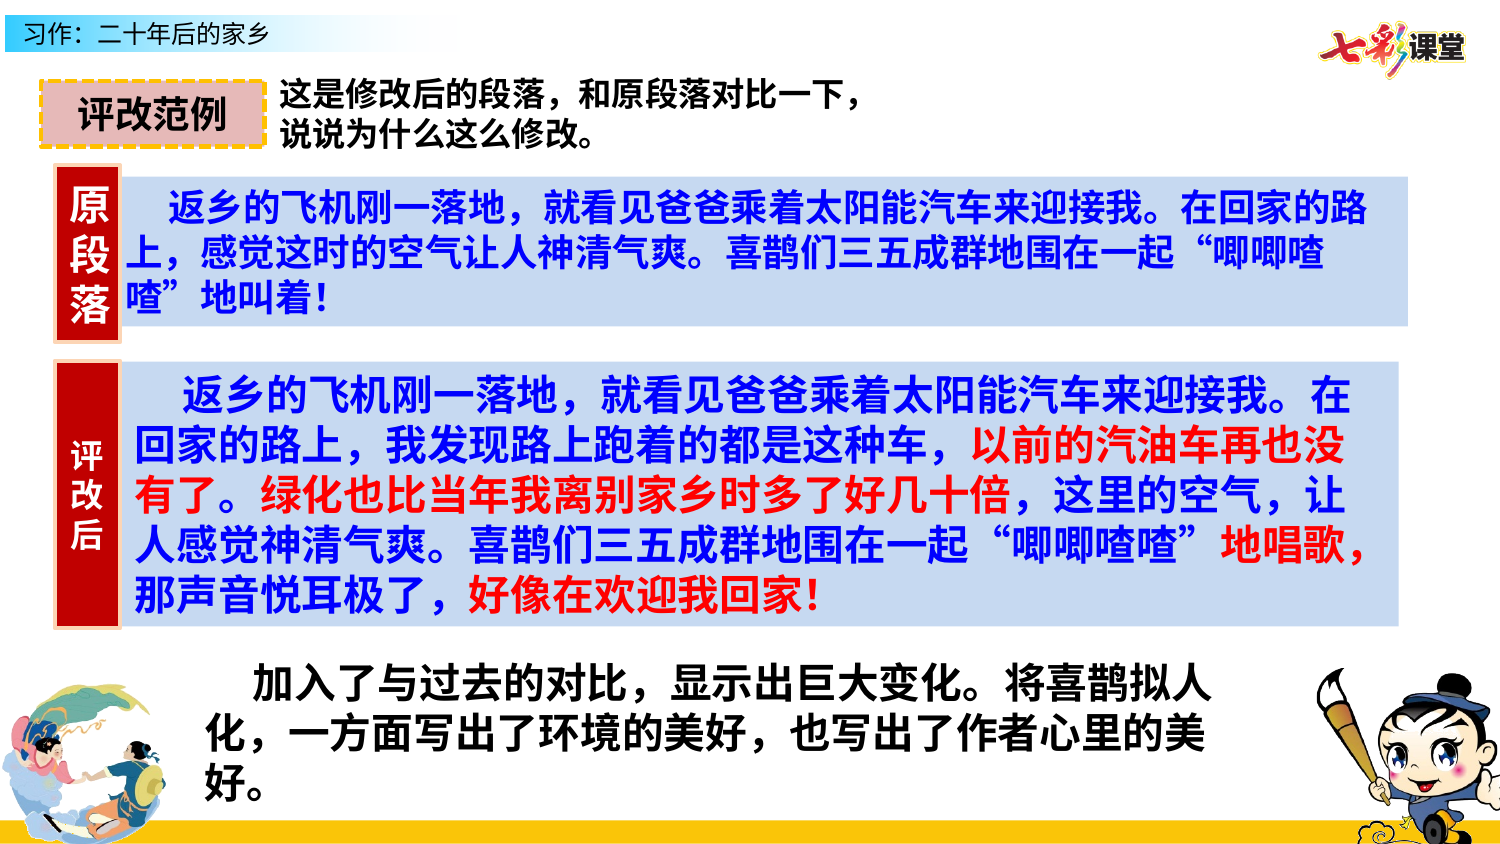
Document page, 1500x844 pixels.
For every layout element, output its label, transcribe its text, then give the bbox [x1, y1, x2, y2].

text_box 这是修改后的段落，和原段落对比一下， 说说为什么这么修改。 [264, 65, 1339, 161]
text_box 返乡的飞机刚一落地，就看见爸爸乘着太阳能汽车来迎接我。在回家的路上，感觉这时的空气让人神清气爽。喜鹊们三五成群地围在一起“唧唧喳喳”地叫着！ [122, 176, 1408, 327]
text_box 原段落 [53, 163, 122, 344]
text_box 评改范例 [39, 79, 264, 149]
text_box 评改后 [53, 359, 122, 630]
picture [1316, 20, 1468, 80]
picture [1316, 668, 1500, 844]
picture [0, 667, 187, 844]
text_box 返乡的飞机刚一落地，就看见爸爸乘着太阳能汽车来迎接我。在回家的路上，我发现路上跑着的都是这种车，以前的汽油车再也没有了。绿化也比当年我离别家乡时多了好几十倍，这里的空气，让人感觉神清气爽。喜鹊们三五成群地围在一起“唧唧喳喳”地唱歌，那声音悦耳极了，好像在欢迎我回家！ [122, 361, 1399, 627]
text_box 加入了与过去的对比，显示出巨大变化。将喜鹊拟人化，一方面写出了环境的美好，也写出了作者心里的美好。 [189, 649, 1242, 815]
